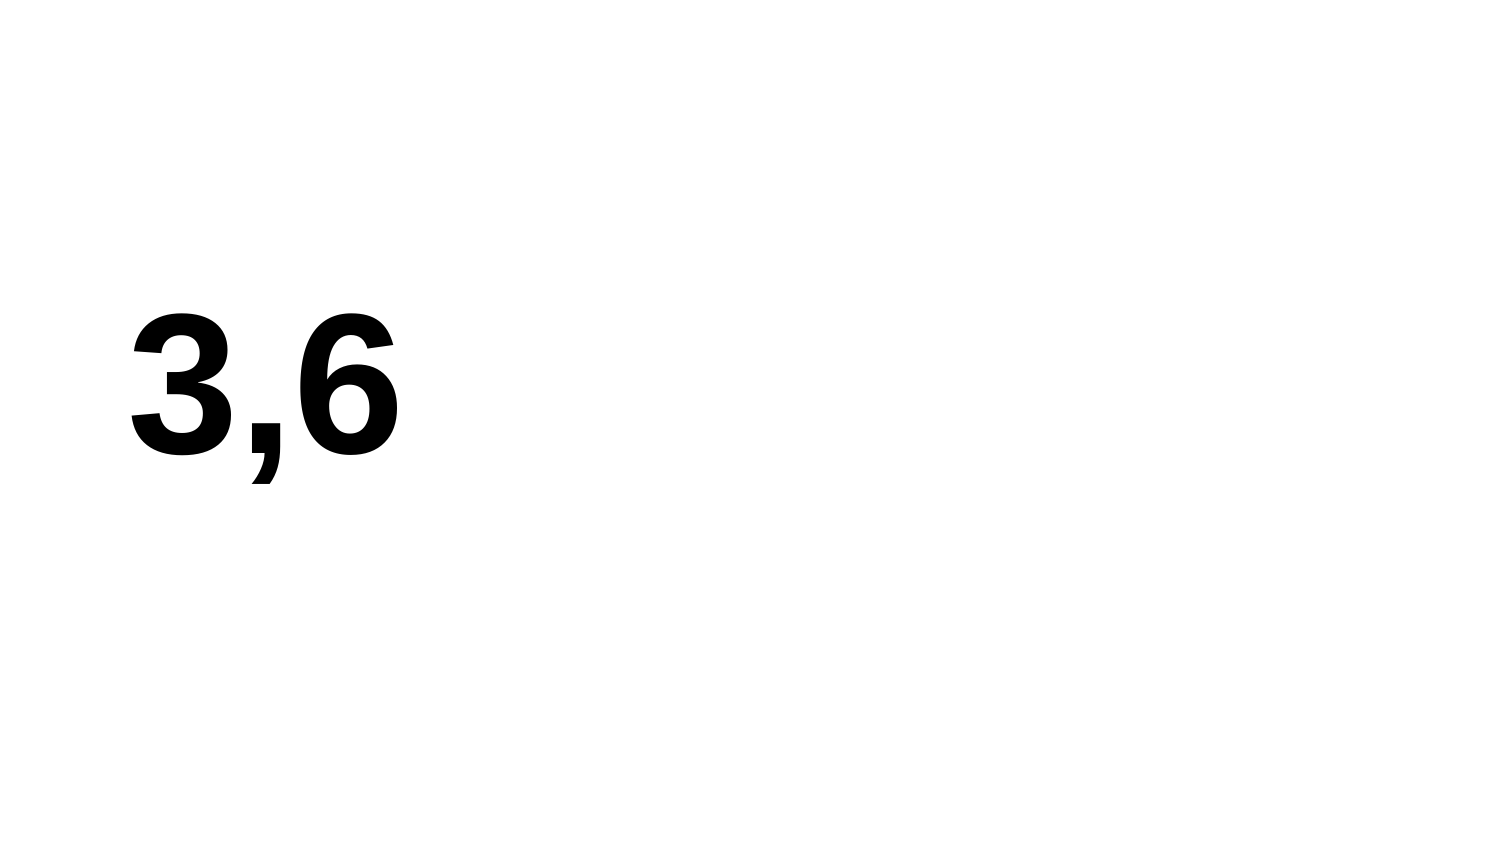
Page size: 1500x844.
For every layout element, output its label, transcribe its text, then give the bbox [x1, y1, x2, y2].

text_box 3,6 [112, 235, 1388, 509]
